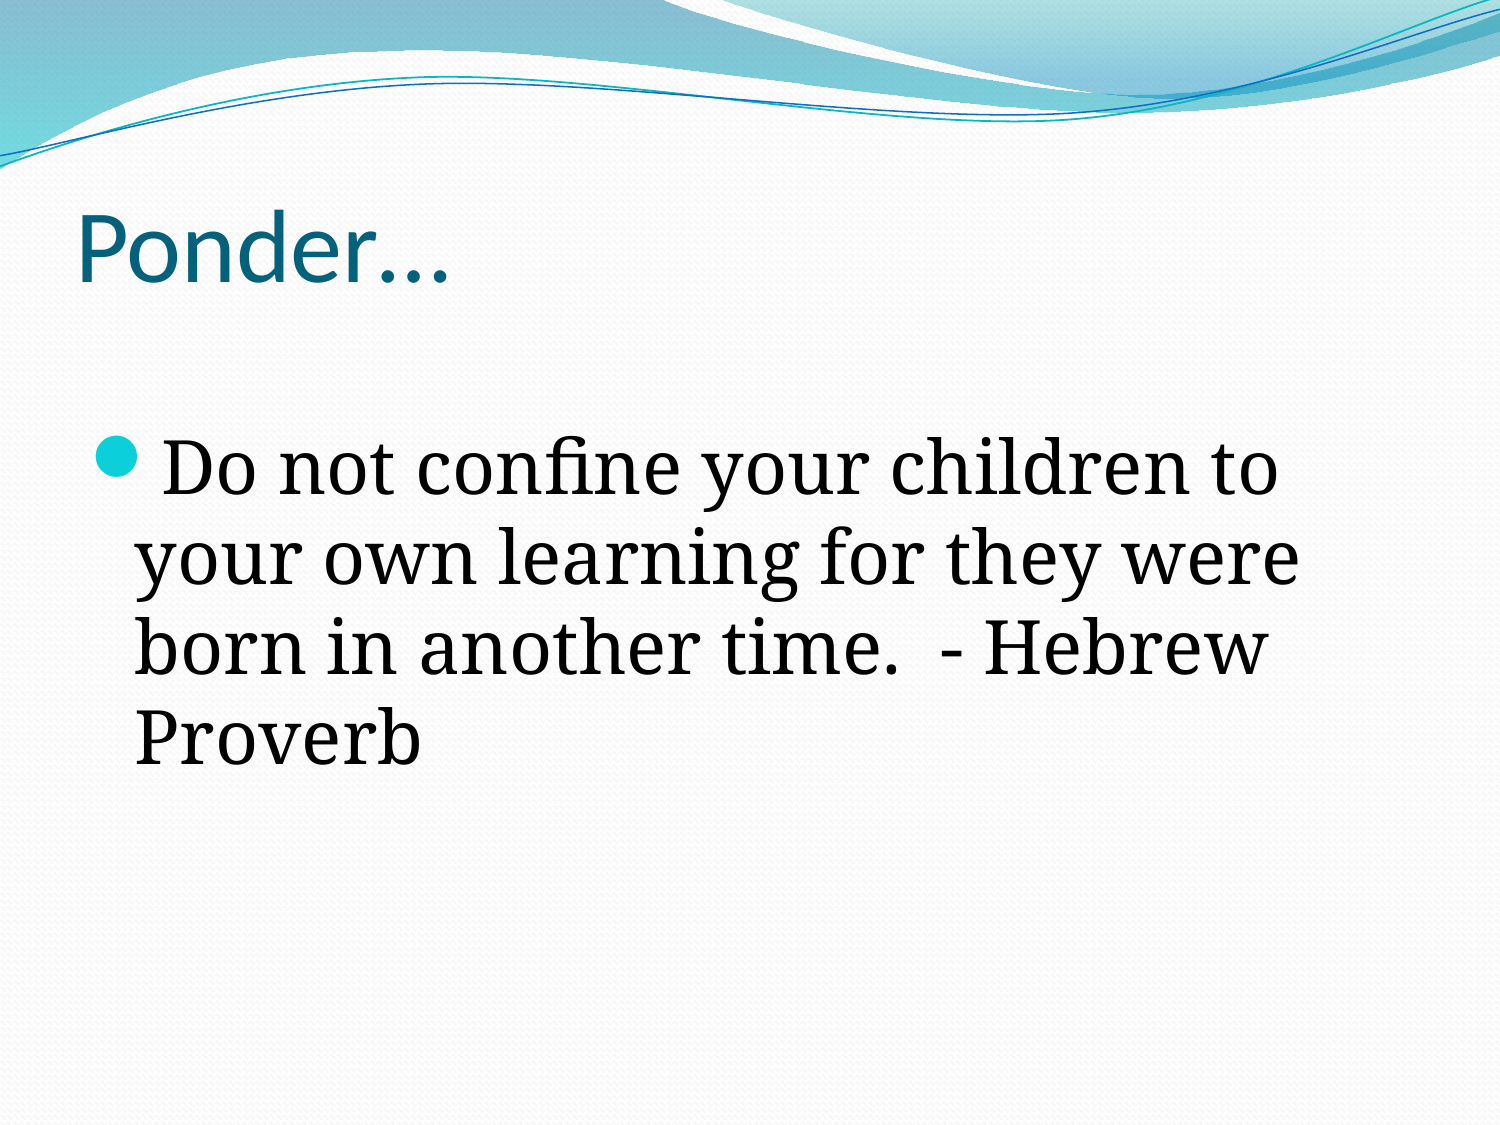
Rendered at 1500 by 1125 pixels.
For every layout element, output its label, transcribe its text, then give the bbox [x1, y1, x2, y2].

list Do not confine your children to your own learning for they were born in another time. - Hebrew Proverb [75, 412, 1425, 1038]
title Ponder… [75, 115, 1425, 303]
